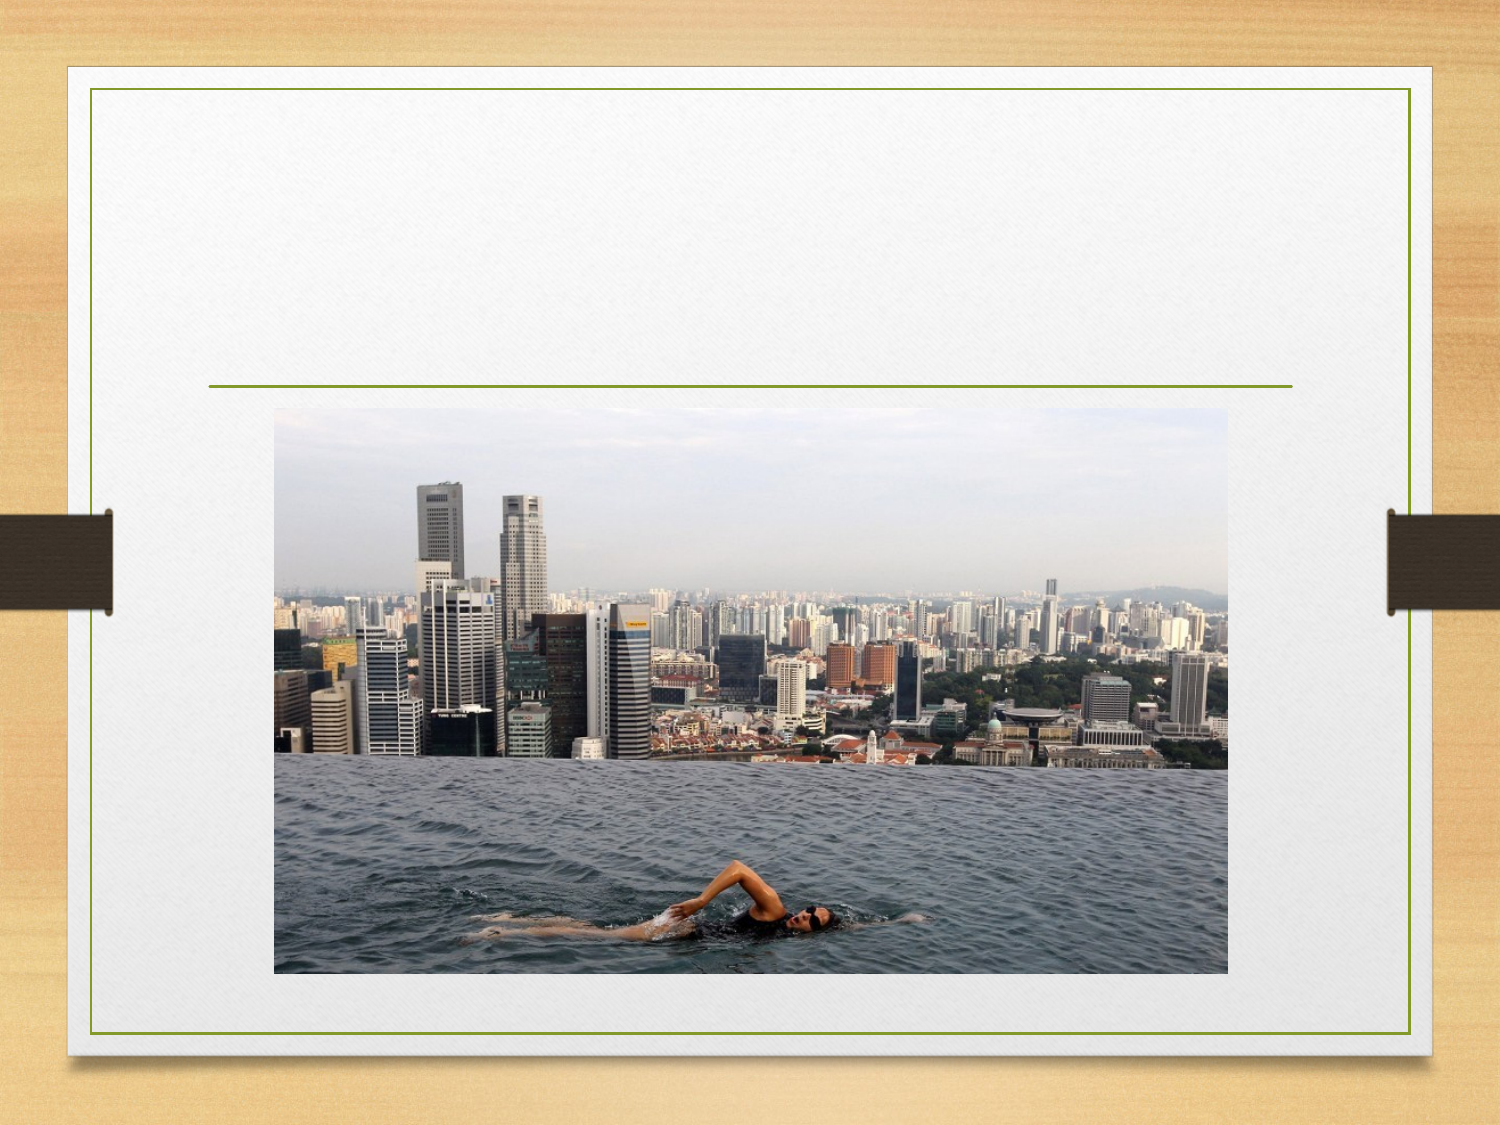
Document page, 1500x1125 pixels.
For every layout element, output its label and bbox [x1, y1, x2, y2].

list [273, 408, 1228, 974]
picture [0, 0, 1500, 1125]
